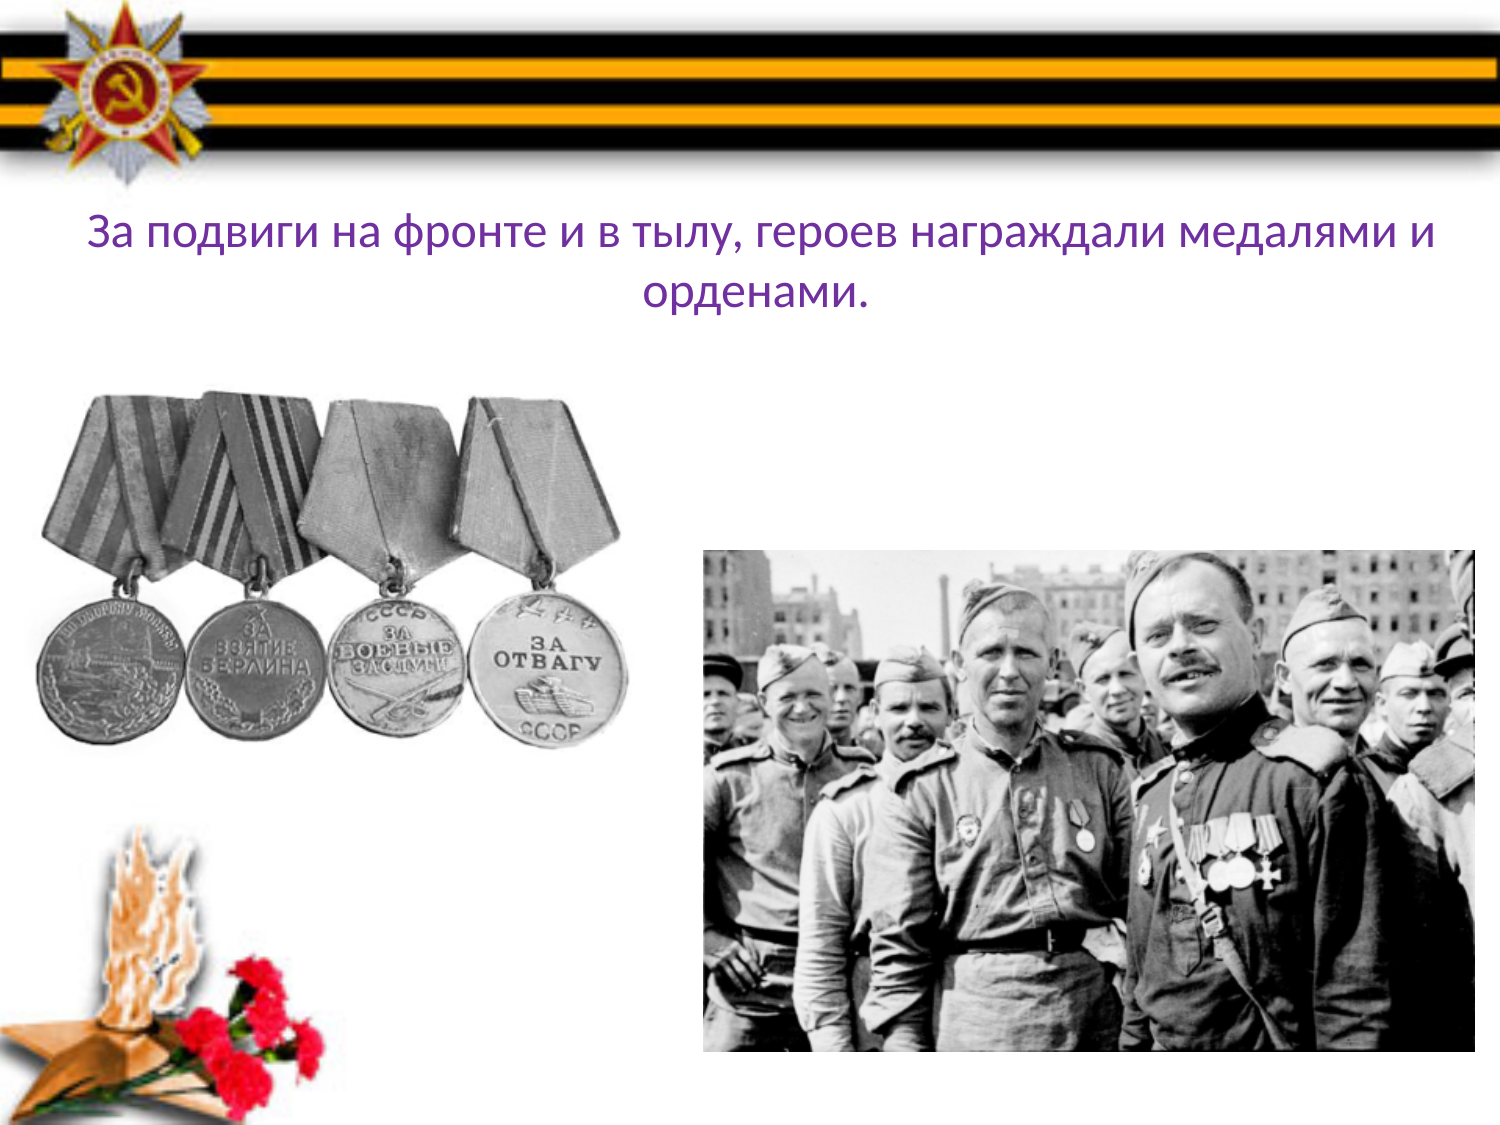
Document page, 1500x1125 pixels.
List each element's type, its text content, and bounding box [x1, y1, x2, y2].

picture [0, 0, 1500, 1125]
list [23, 374, 644, 766]
title За подвиги на фронте и в тылу, героев награждали медалями и орденами. [46, 164, 1477, 352]
